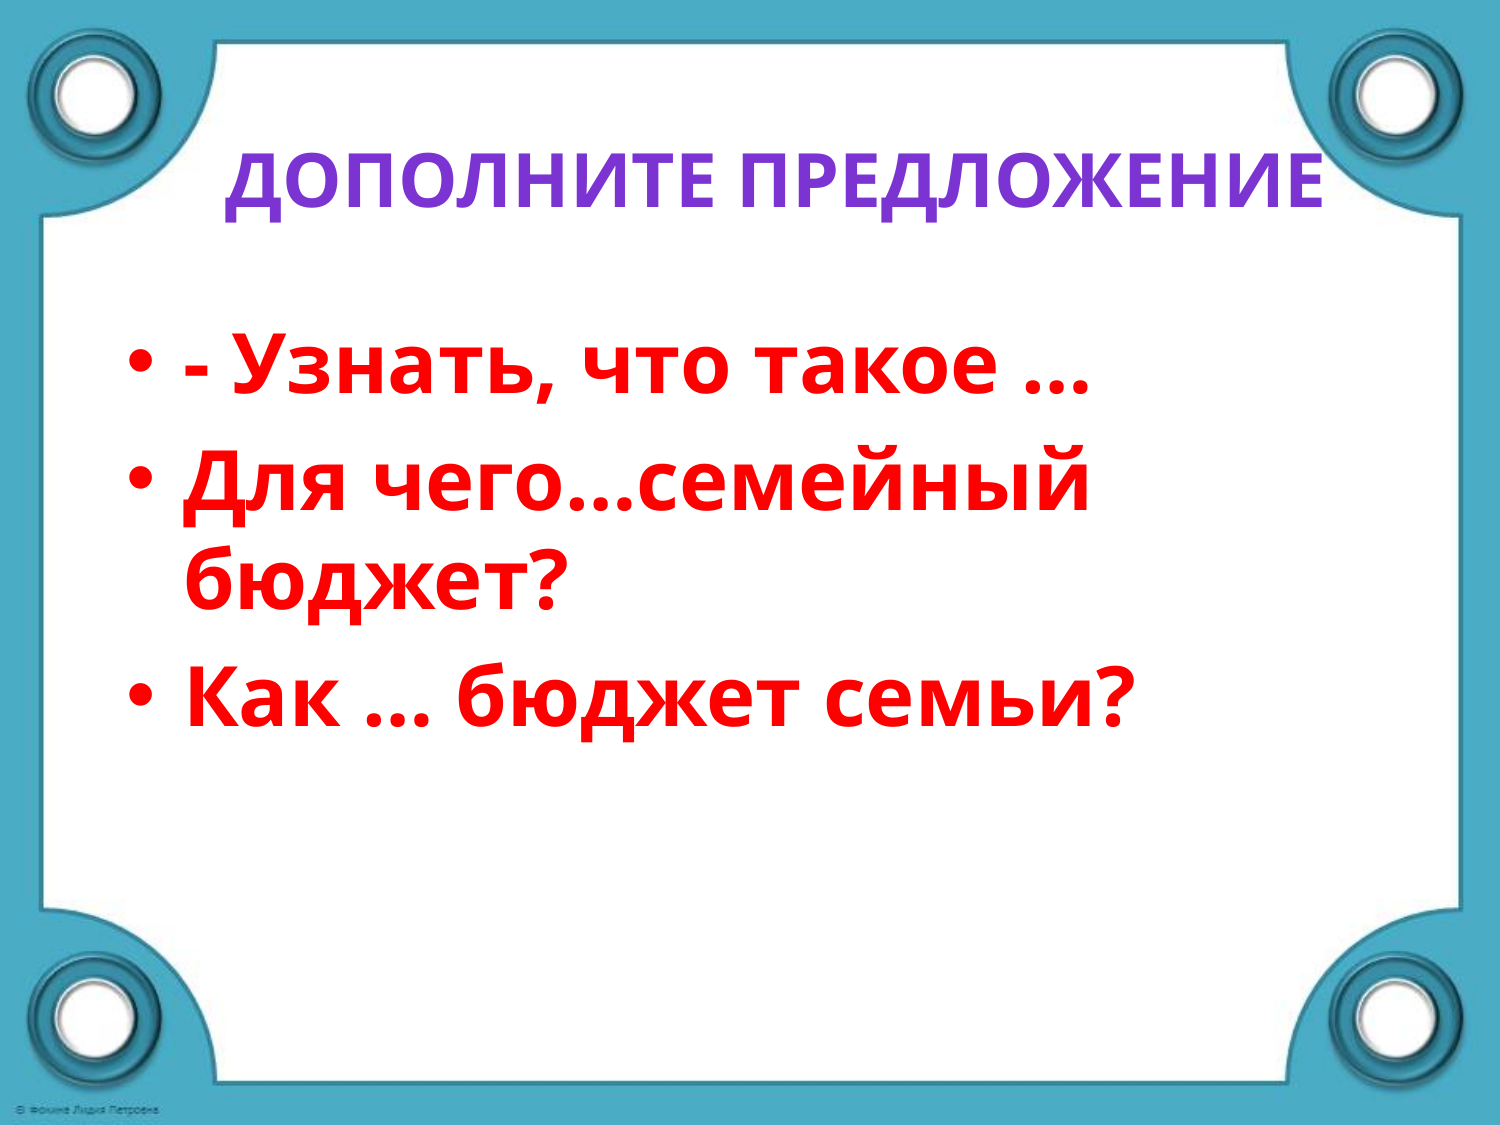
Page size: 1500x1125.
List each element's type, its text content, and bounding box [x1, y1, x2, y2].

text_box ДОПОЛНИТЕ ПРЕДЛОЖЕНИЕ [210, 125, 1343, 231]
picture [0, 0, 1500, 1125]
list - Узнать, что такое … Для чего…семейный бюджет? Как … бюджет семьи? [112, 302, 1459, 1046]
